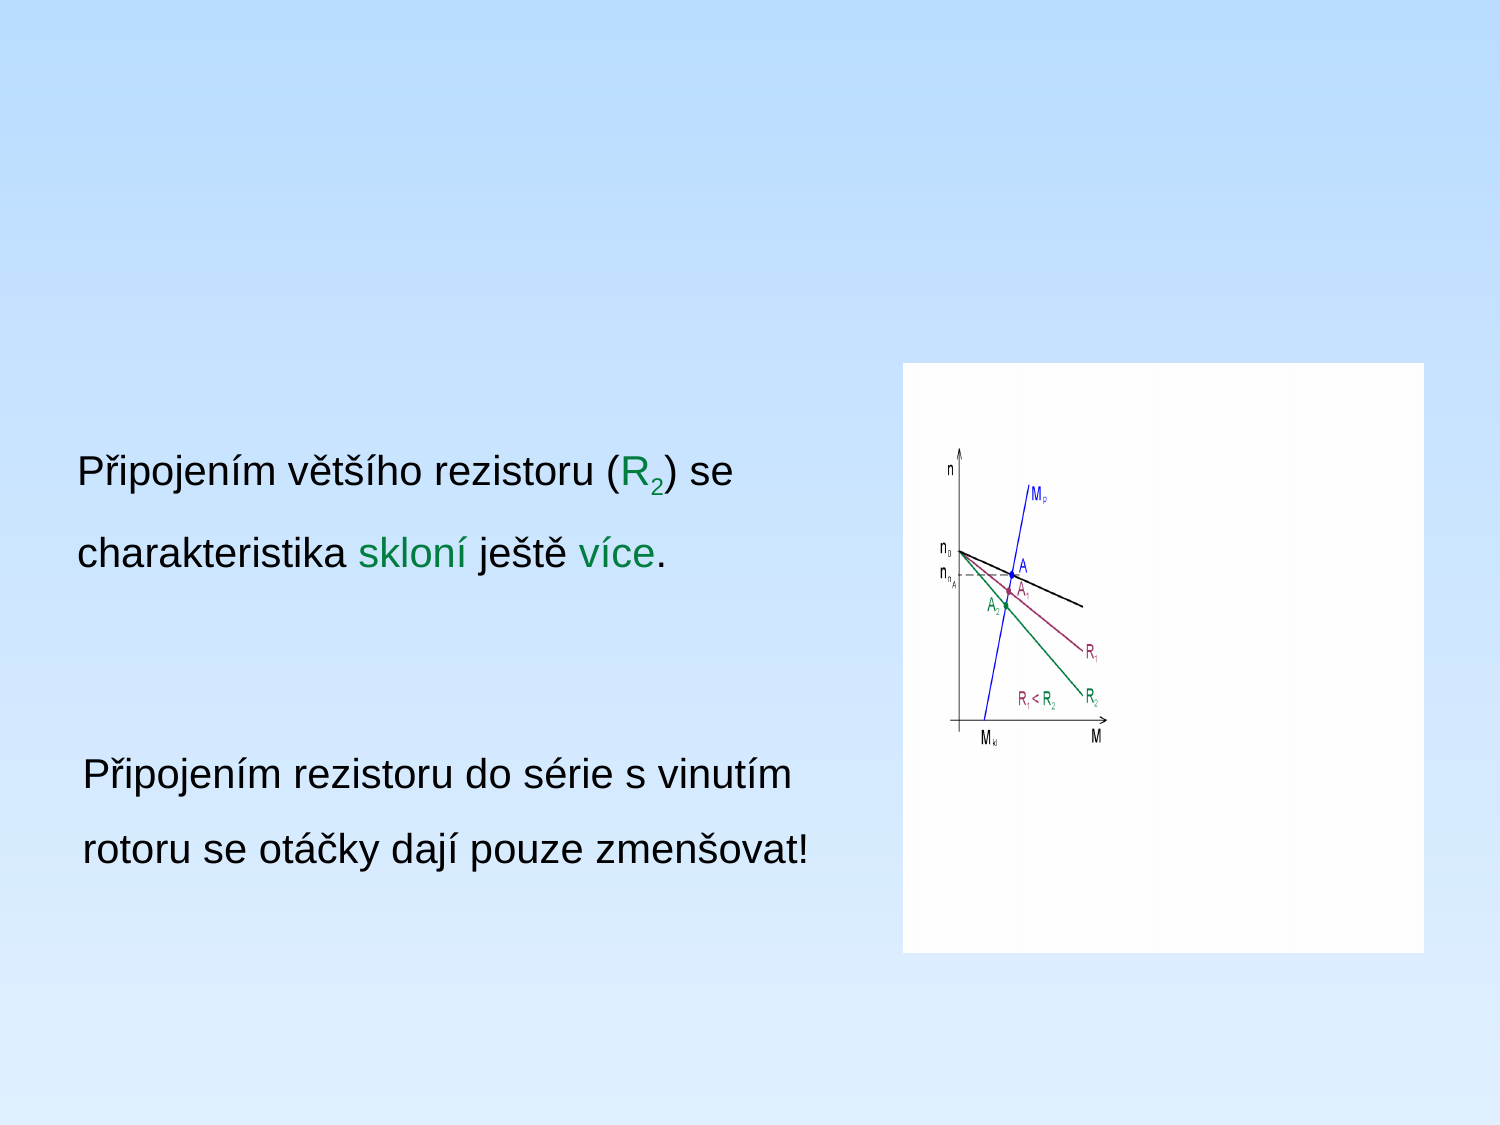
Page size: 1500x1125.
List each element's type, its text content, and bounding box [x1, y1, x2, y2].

picture [903, 362, 1424, 953]
text_box [70, 408, 897, 576]
text_box Připojením většího rezistoru (R2) se charakteristika skloní ještě více. [62, 407, 895, 658]
text_box Připojením rezistoru do série s vinutím rotoru se otáčky dají pouze zmenšovat! [67, 664, 897, 954]
